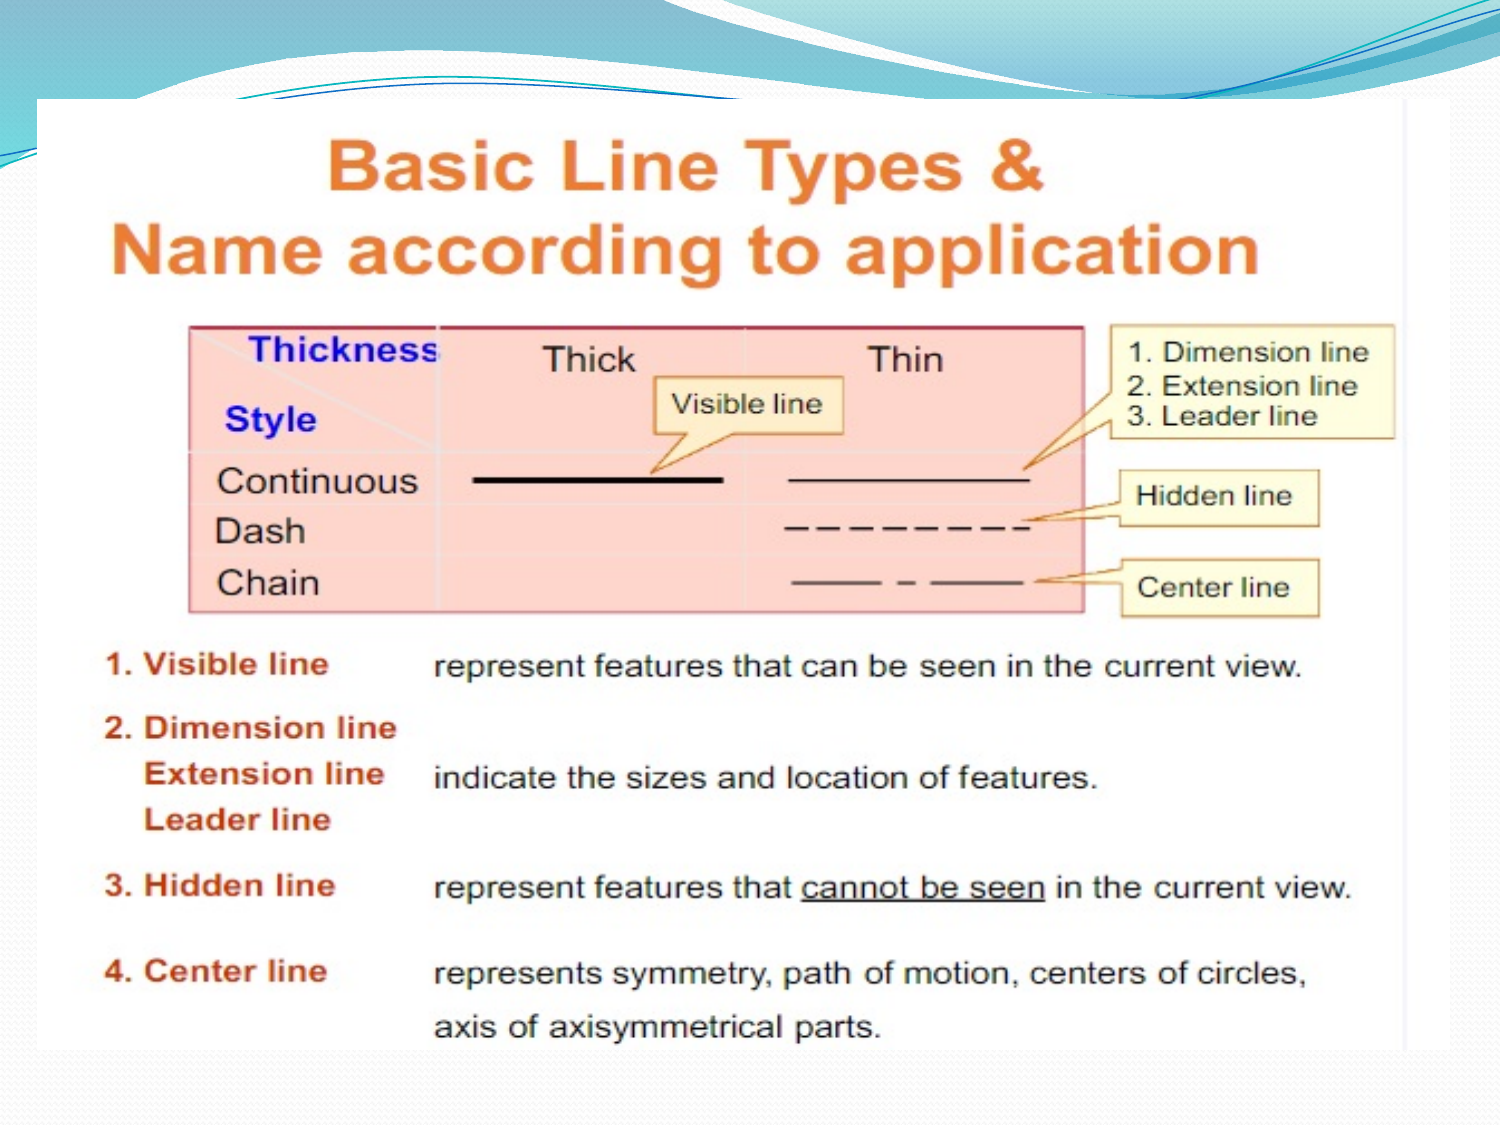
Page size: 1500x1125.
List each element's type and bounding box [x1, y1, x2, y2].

picture [37, 99, 1451, 1051]
